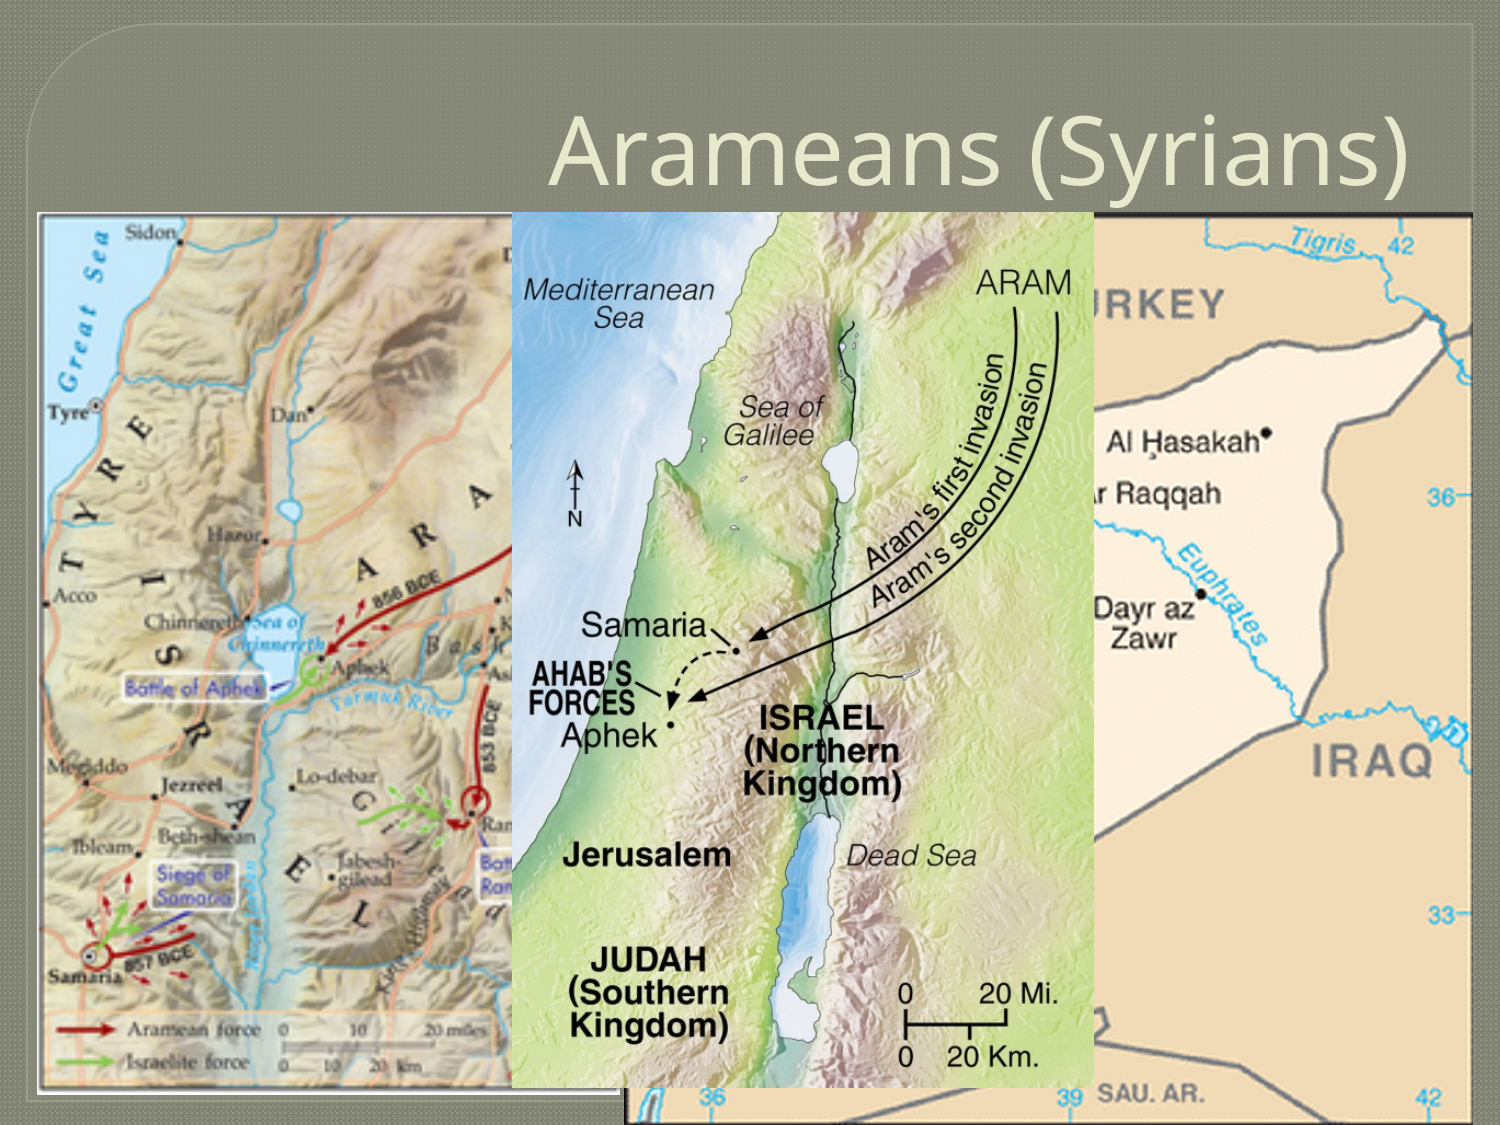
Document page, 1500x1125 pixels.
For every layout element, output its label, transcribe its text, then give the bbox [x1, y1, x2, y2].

picture [37, 212, 1473, 1125]
title Arameans (Syrians) [75, 41, 1425, 211]
